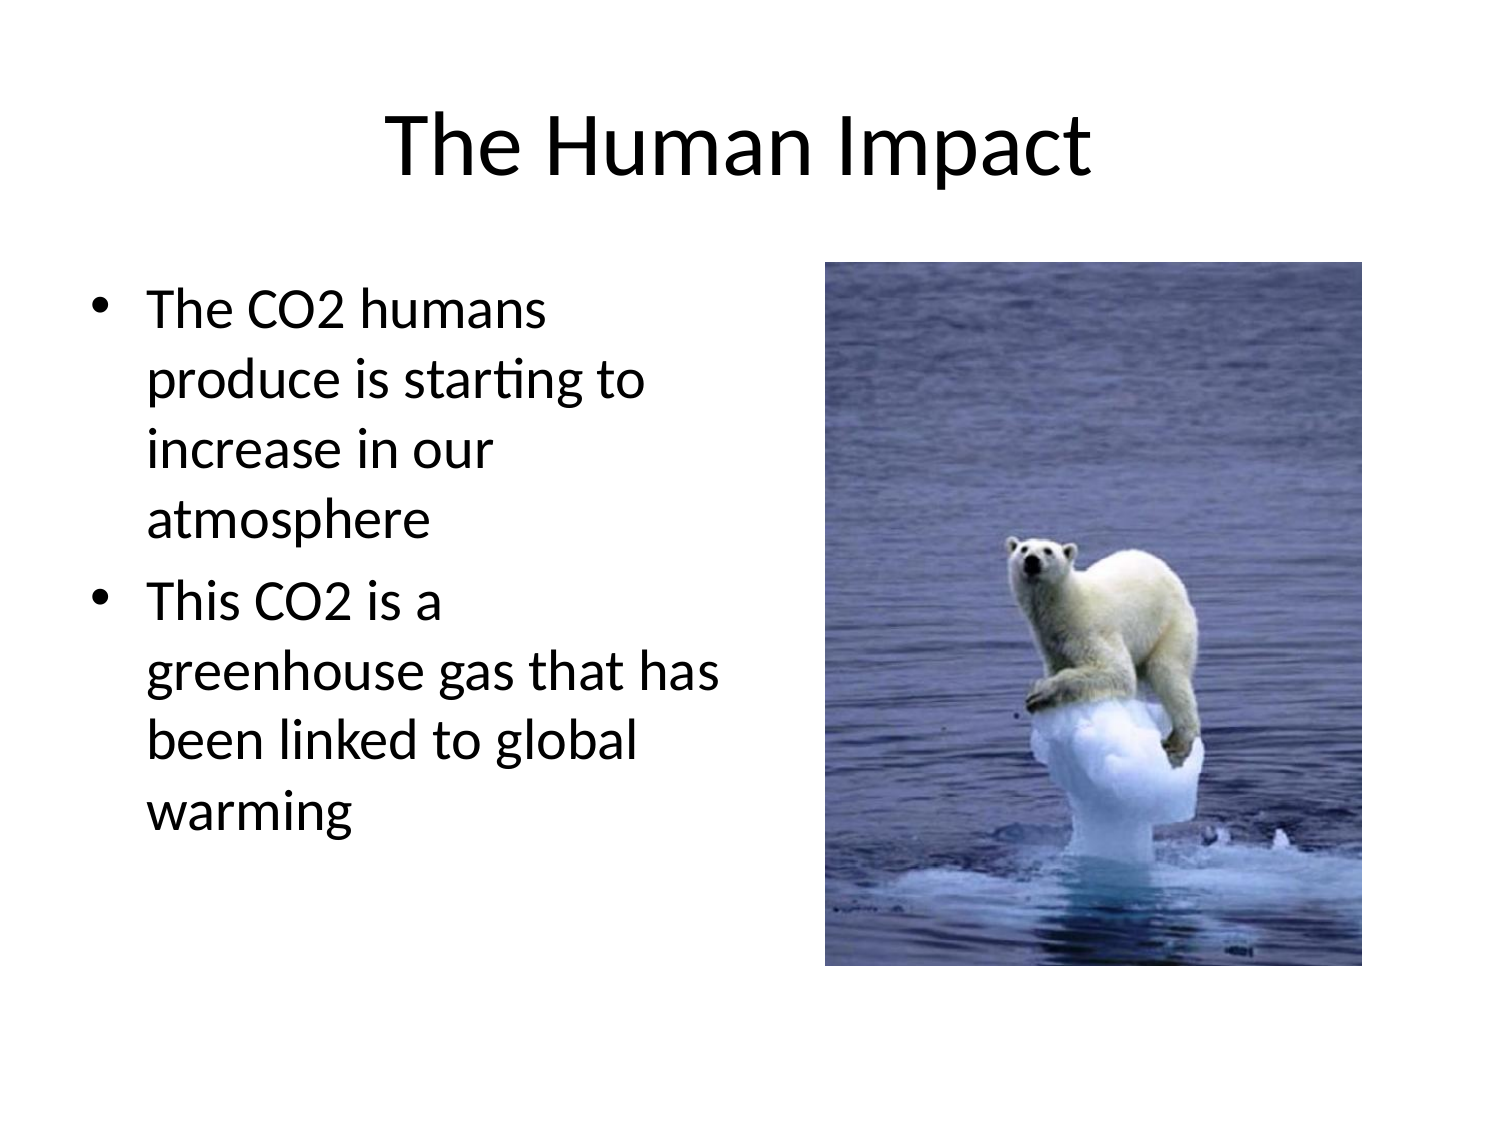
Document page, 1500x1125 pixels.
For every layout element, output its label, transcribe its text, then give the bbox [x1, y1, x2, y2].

list The CO2 humans produce is starting to increase in our atmosphere This CO2 is a greenhouse gas that has been linked to global warming [75, 262, 738, 1005]
picture [824, 262, 1362, 966]
title The Human Impact [75, 45, 1425, 233]
